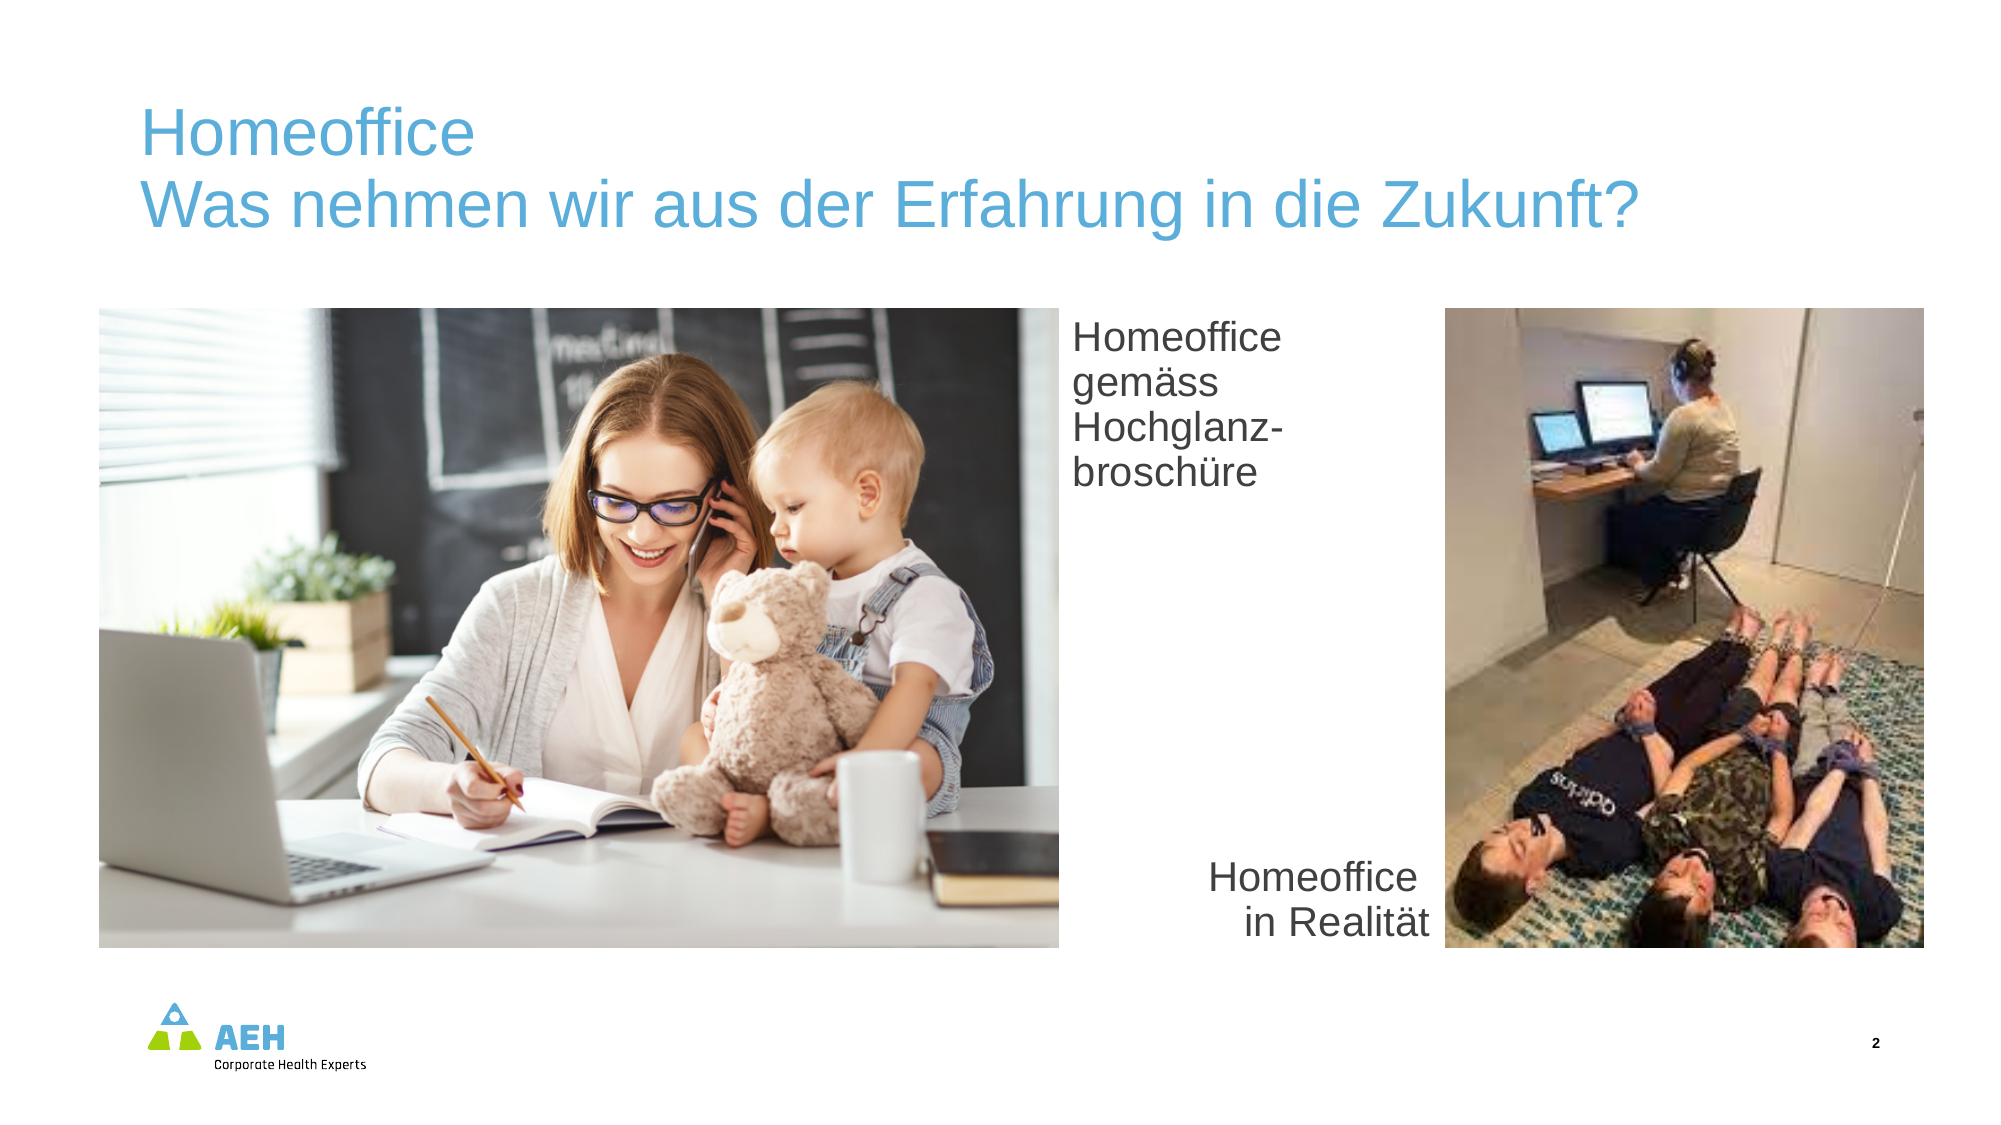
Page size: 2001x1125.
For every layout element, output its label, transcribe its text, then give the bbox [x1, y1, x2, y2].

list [99, 308, 1059, 948]
list Homeoffice gemäss Hochglanz-broschüre Homeoffice in Realität [1058, 308, 1446, 967]
title Homeoffice Was nehmen wir aus der Erfahrung in die Zukunft? [125, 89, 1886, 257]
picture [1445, 308, 1924, 948]
